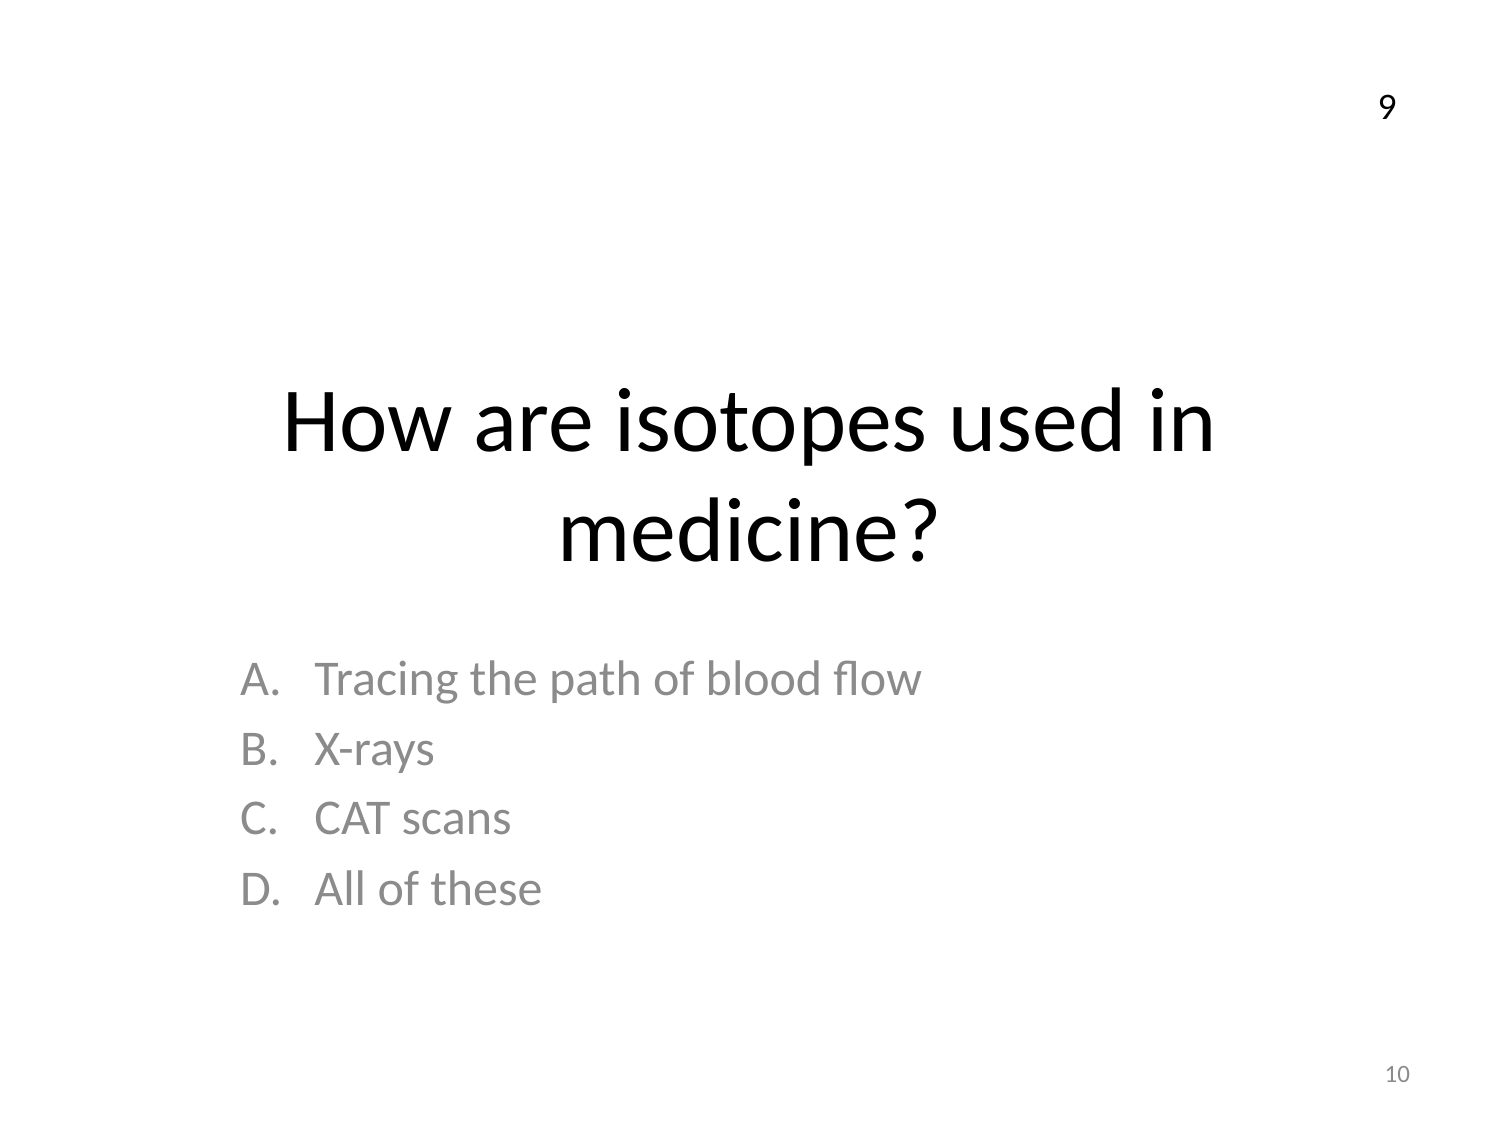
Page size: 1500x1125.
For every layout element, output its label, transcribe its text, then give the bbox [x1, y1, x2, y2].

title How are isotopes used in medicine? [112, 349, 1388, 591]
subtitle Tracing the path of blood flow X-rays CAT scans All of these [225, 637, 1275, 925]
slide_number 10 [1074, 1042, 1425, 1103]
text_box 9 [1362, 74, 1412, 135]
